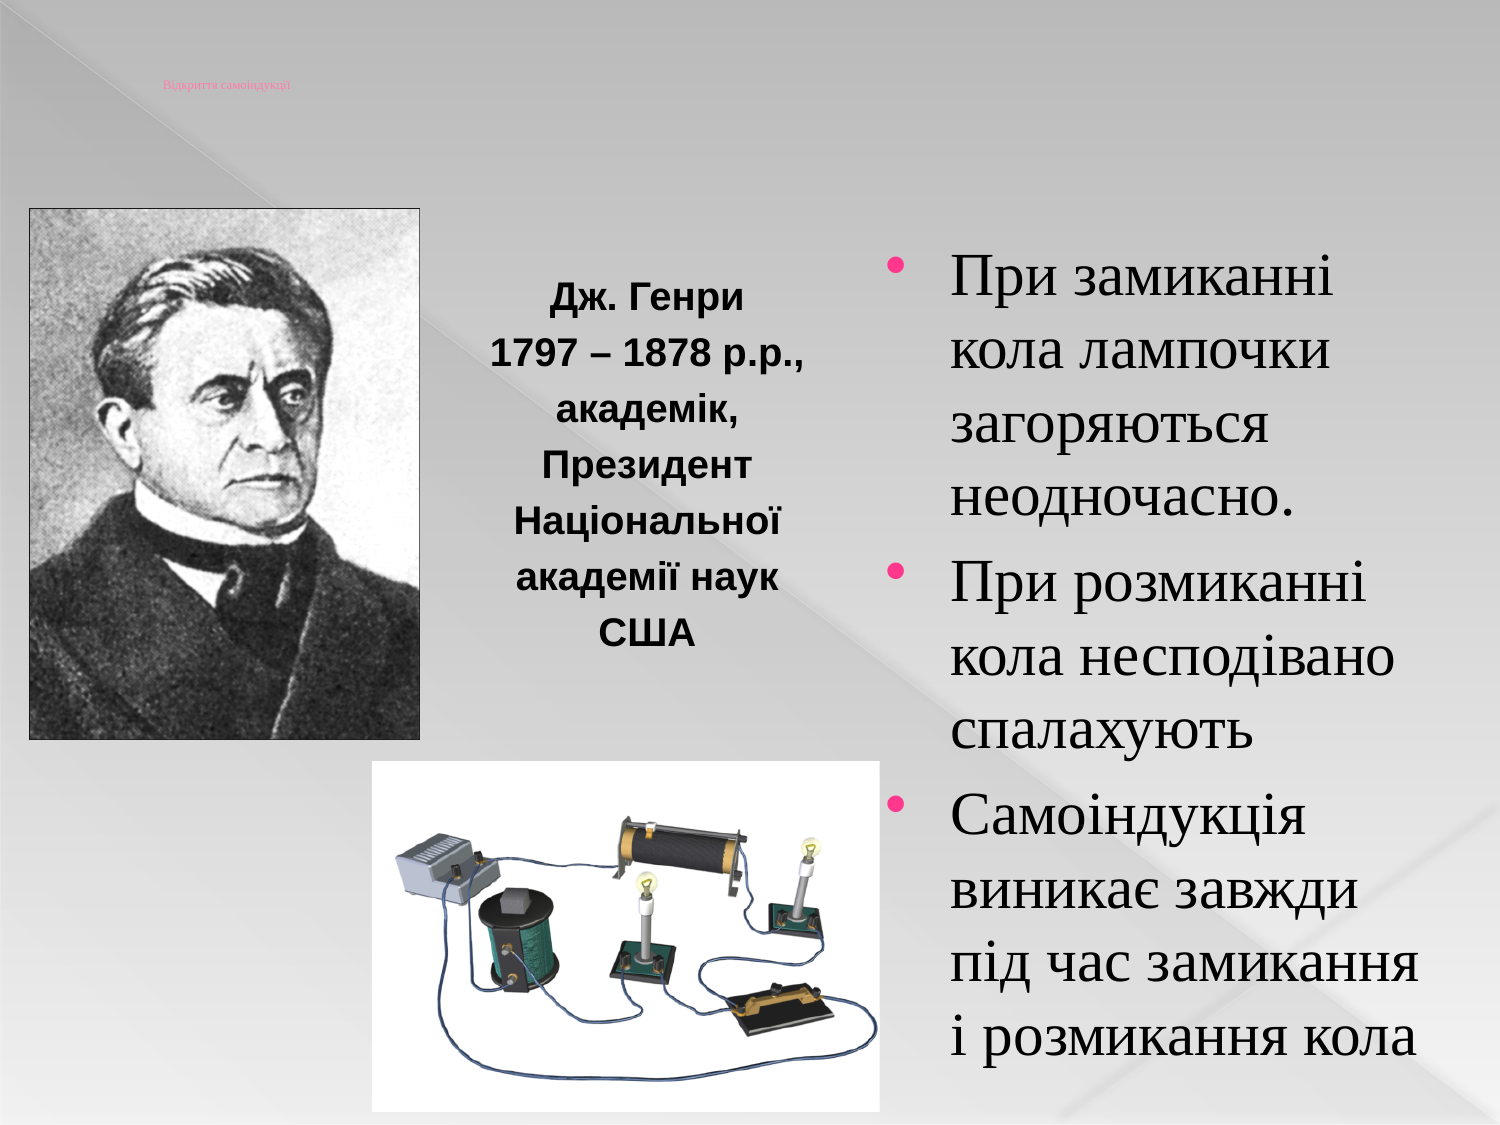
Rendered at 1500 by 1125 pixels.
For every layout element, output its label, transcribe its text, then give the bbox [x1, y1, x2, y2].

text_box Дж. Генри 1797 – 1878 р.р., академік, Президент Національної академії наук США [454, 231, 830, 677]
title Відкриття самоіндукції [135, 19, 1425, 149]
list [371, 761, 880, 1113]
list При замиканні кола лампочки загоряються неодночасно. При розмиканні кола несподівано спалахують Самоіндукція виникає завжди під час замикання і розмикання кола [862, 140, 1465, 1090]
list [29, 207, 420, 740]
